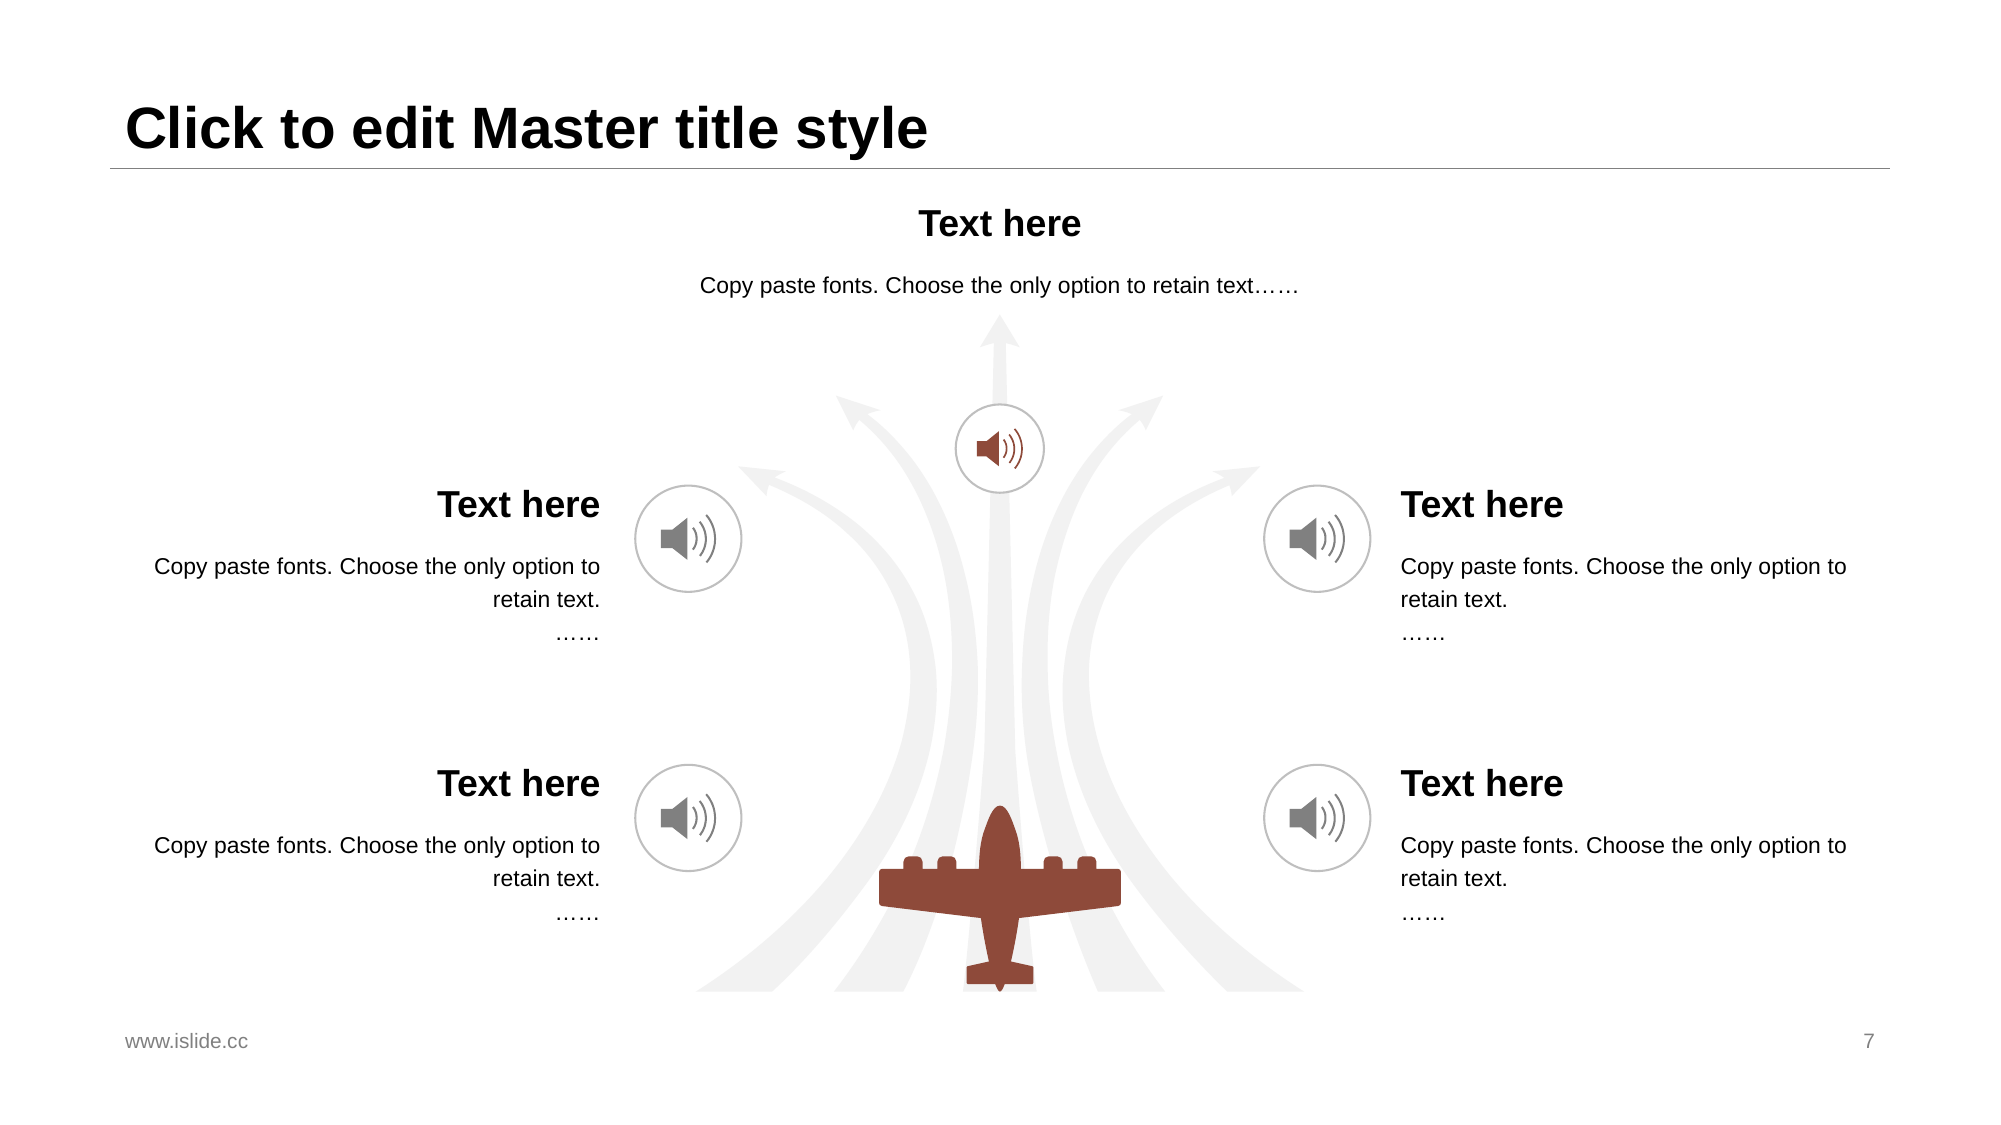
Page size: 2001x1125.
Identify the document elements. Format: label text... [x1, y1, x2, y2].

slide_number 7 [1412, 1023, 1890, 1058]
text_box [110, 185, 1891, 992]
title Click to edit Master title style [109, 0, 1890, 169]
footer www.islide.cc [109, 1023, 790, 1058]
